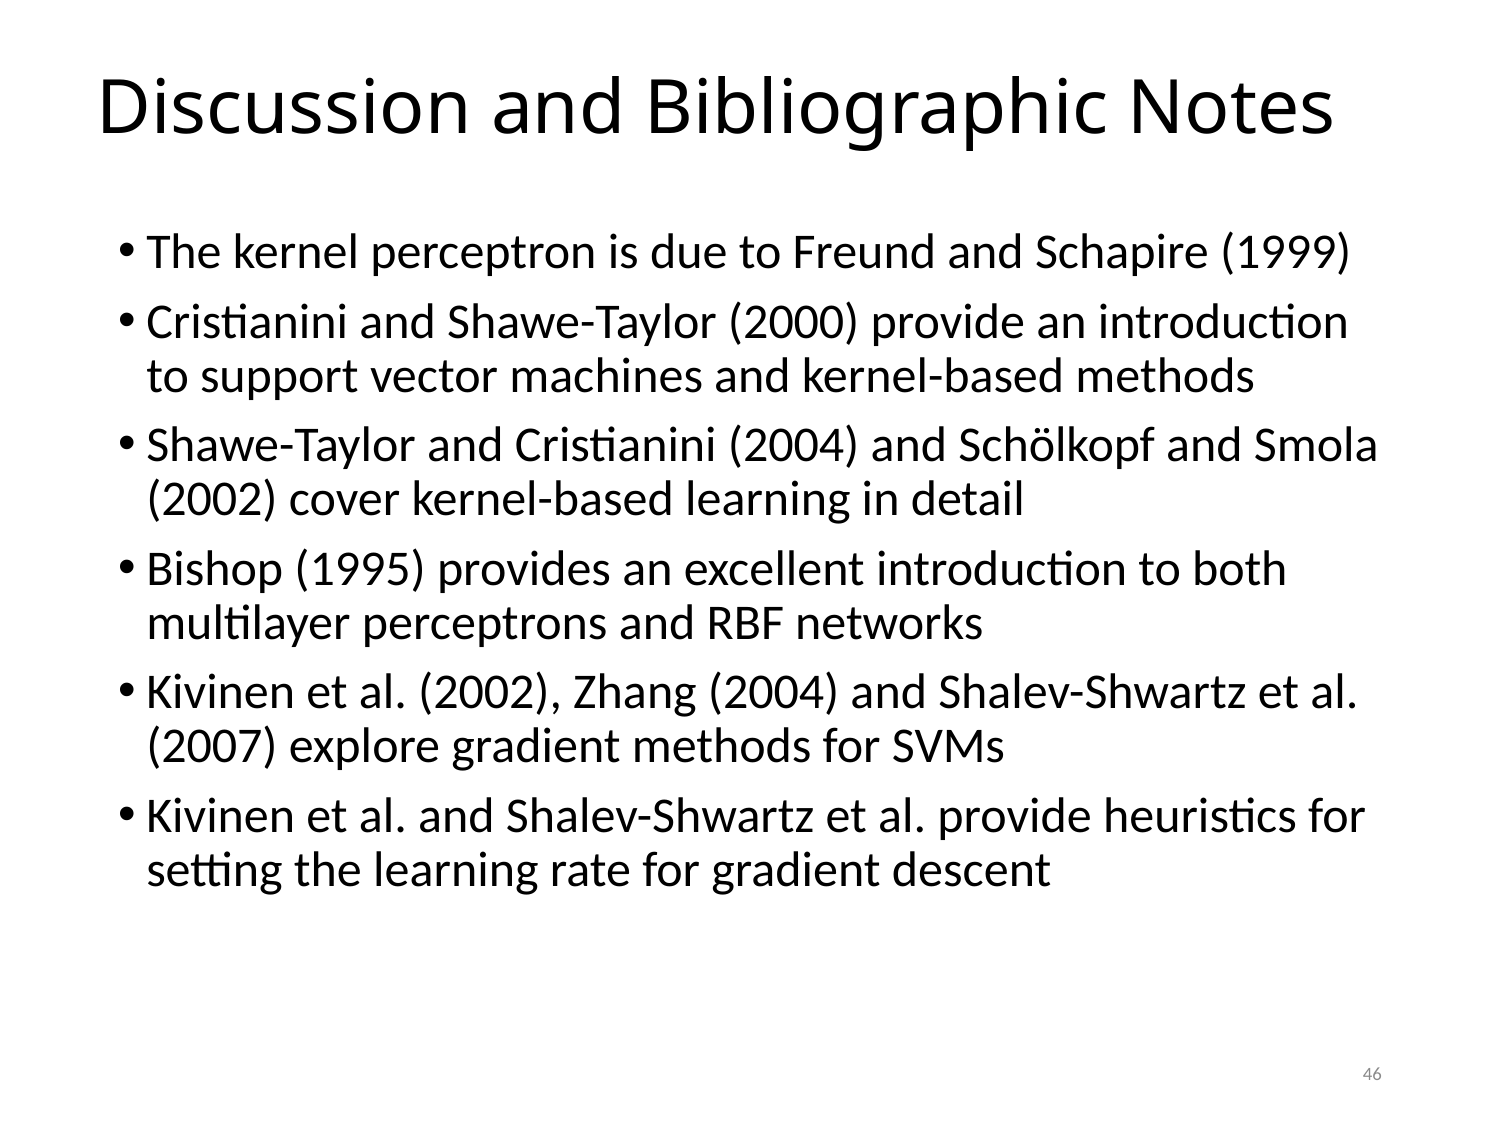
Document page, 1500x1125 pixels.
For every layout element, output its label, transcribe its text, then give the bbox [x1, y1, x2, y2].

list The kernel perceptron is due to Freund and Schapire (1999) Cristianini and Shawe-Taylor (2000) provide an introduction to support vector machines and kernel-based methods Shawe-Taylor and Cristianini (2004) and Schölkopf and Smola (2002) cover kernel-based learning in detail Bishop (1995) provides an excellent introduction to both multilayer perceptrons and RBF networks Kivinen et al. (2002), Zhang (2004) and Shalev-Shwartz et al. (2007) explore gradient methods for SVMs Kivinen et al. and Shalev-Shwartz et al. provide heuristics for setting the learning rate for gradient descent [103, 217, 1397, 1014]
slide_number 46 [1059, 1042, 1397, 1103]
title Discussion and Bibliographic Notes [81, 0, 1376, 218]
